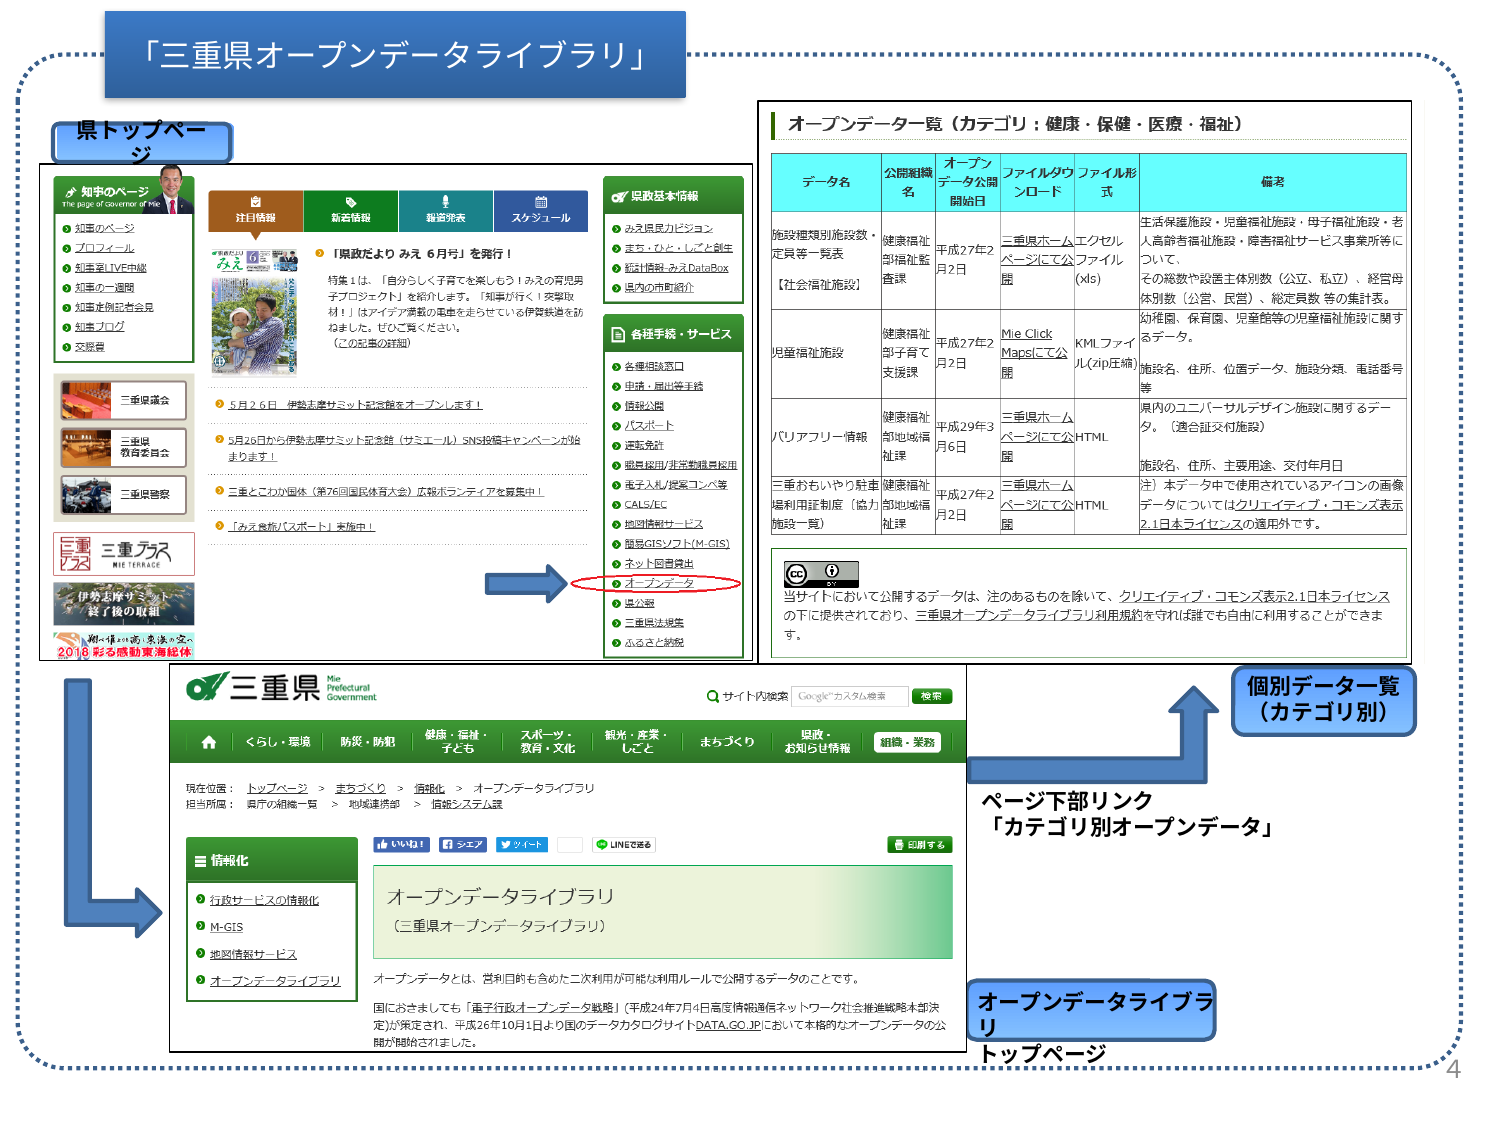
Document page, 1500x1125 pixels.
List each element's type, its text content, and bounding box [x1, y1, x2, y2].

text_box オープンデータライブラリ トップページ [962, 1069, 1235, 1075]
text_box [15, 52, 1464, 1071]
text_box ４ [1426, 1039, 1472, 1097]
title 「三重県オープンデータライブラリ」 [104, 11, 686, 98]
picture [39, 100, 1425, 1053]
